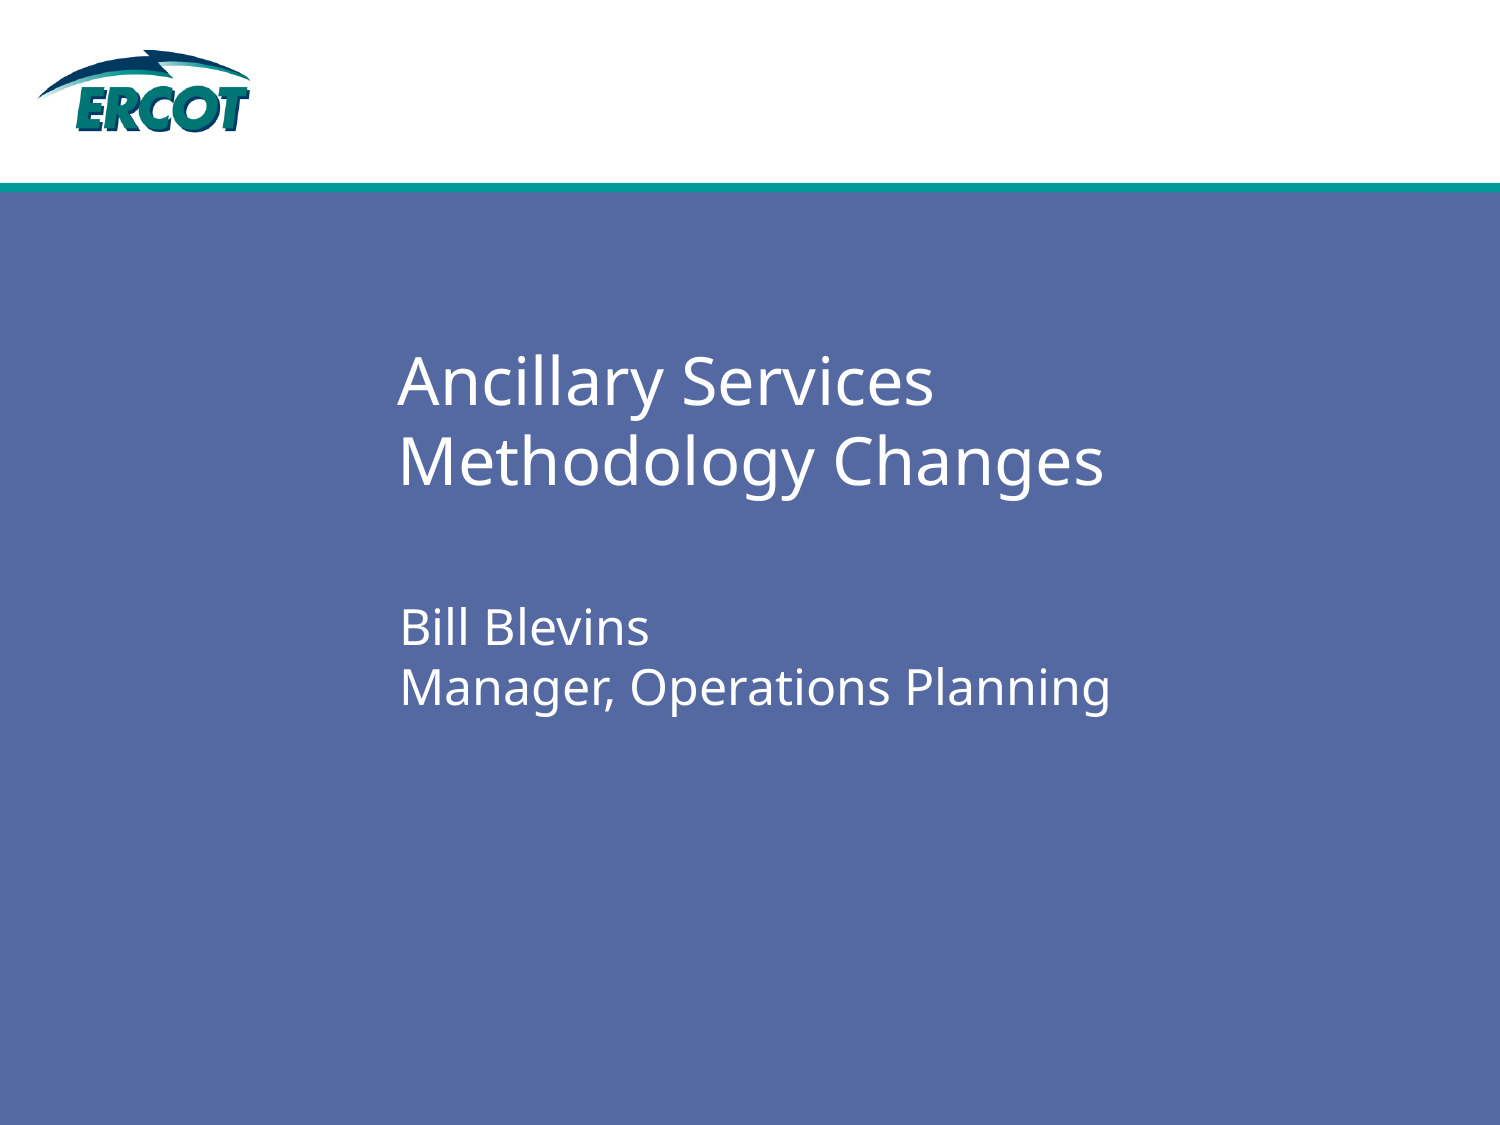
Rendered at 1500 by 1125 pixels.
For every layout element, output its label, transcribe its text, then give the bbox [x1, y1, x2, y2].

picture [37, 50, 250, 136]
title Ancillary Services Methodology Changes [382, 312, 1371, 525]
subtitle Bill Blevins Manager, Operations Planning [384, 537, 1425, 775]
